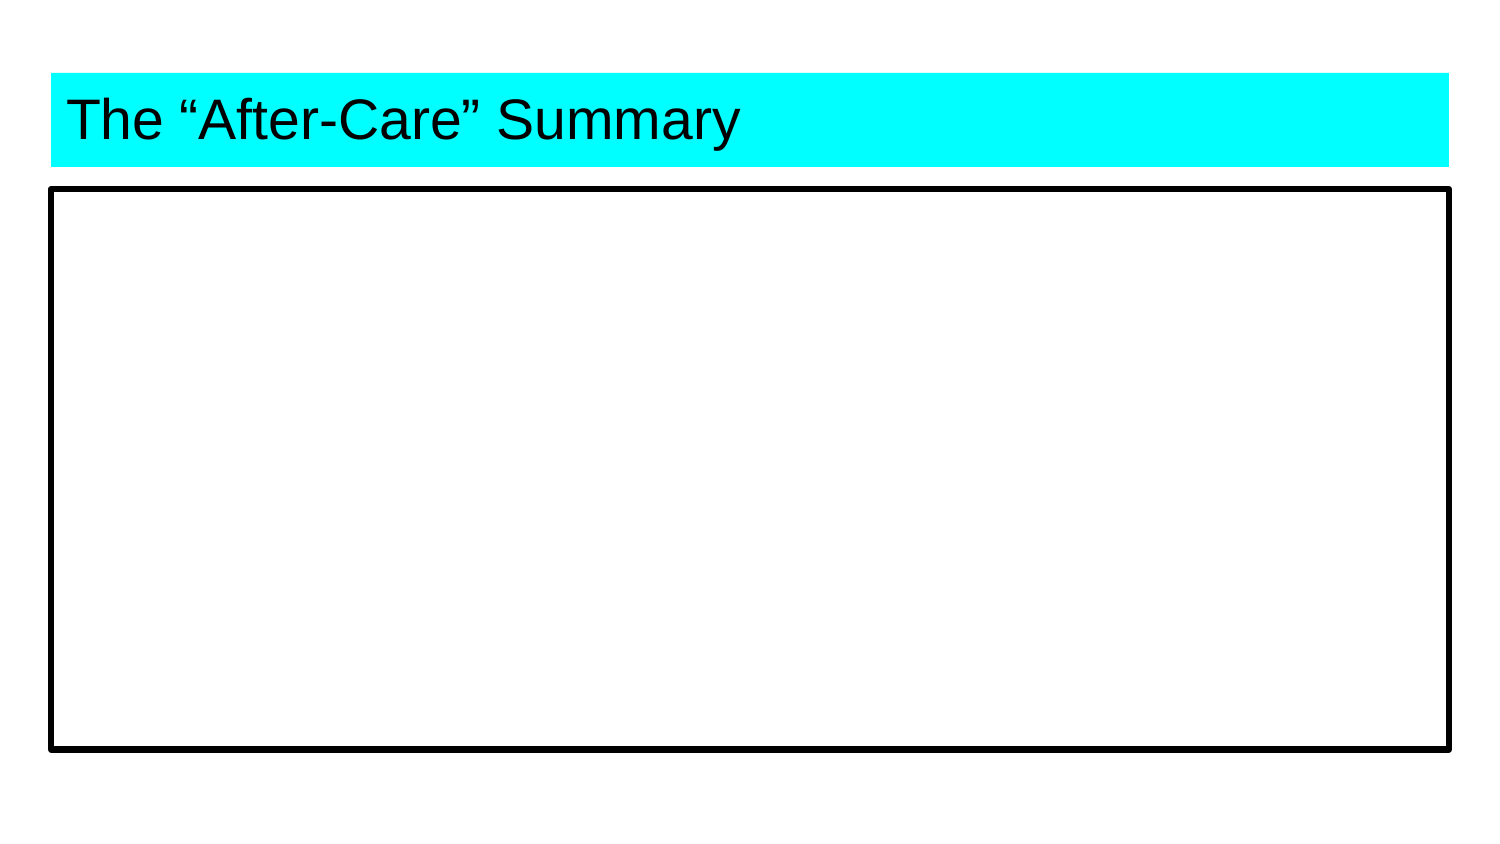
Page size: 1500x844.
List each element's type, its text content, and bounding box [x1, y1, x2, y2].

list [51, 189, 1449, 750]
title The “After-Care” Summary [51, 72, 1449, 167]
